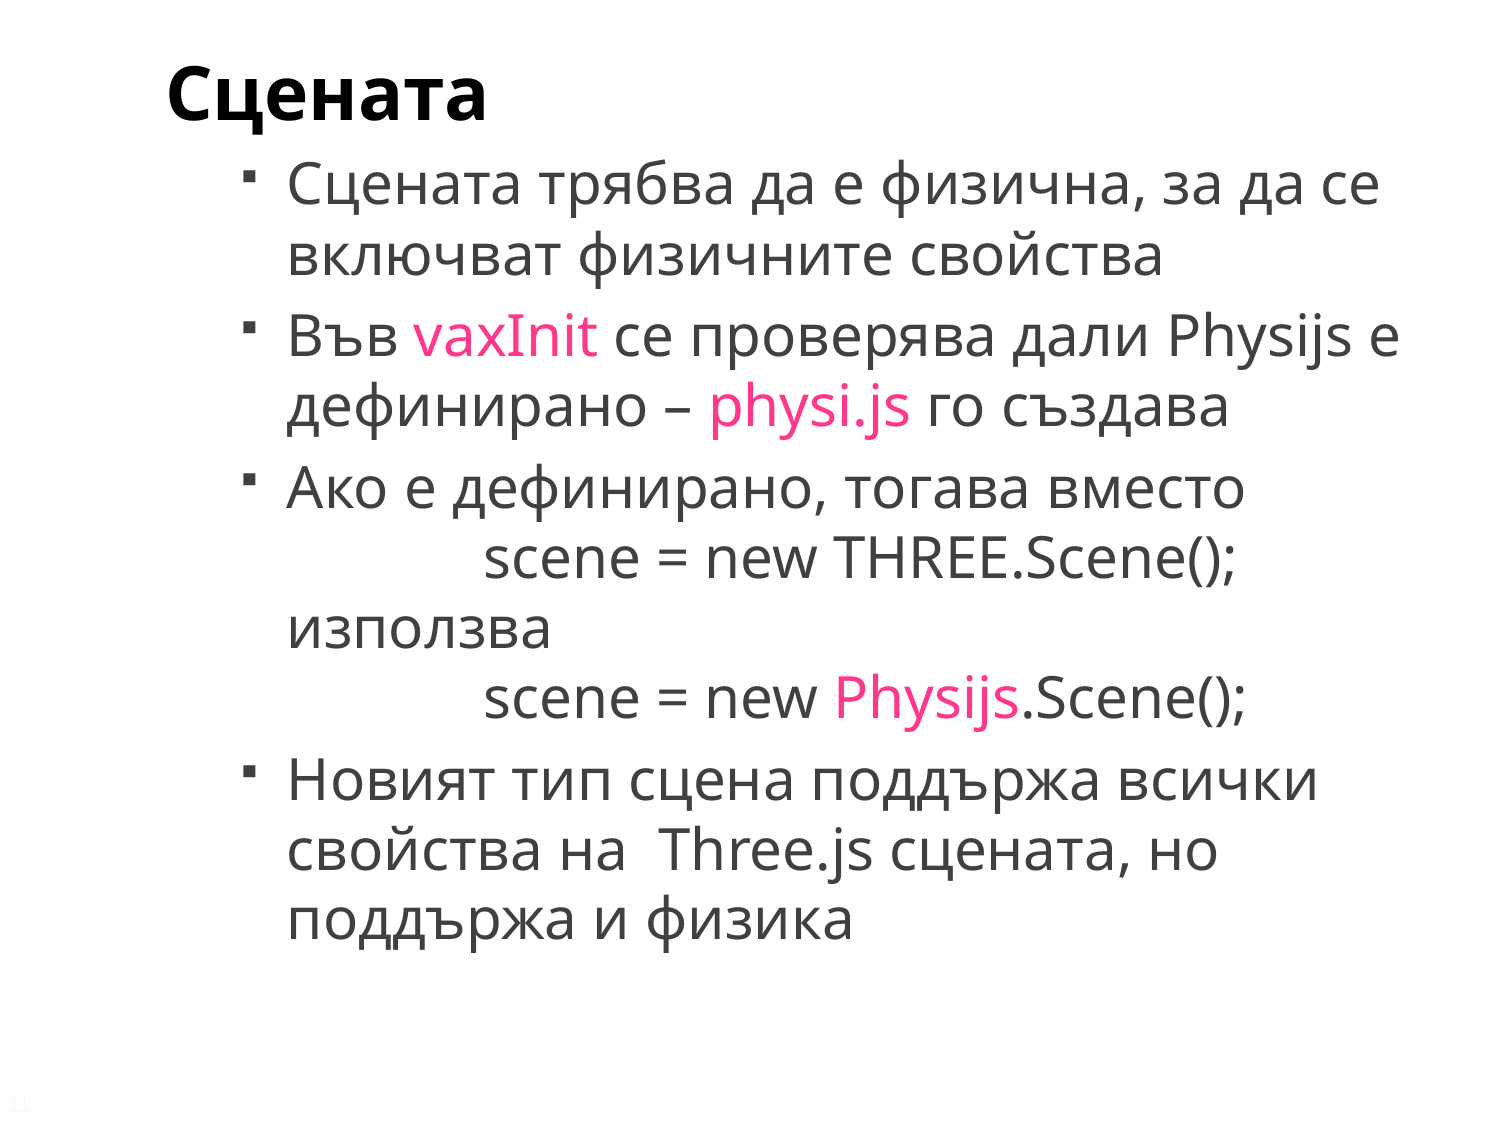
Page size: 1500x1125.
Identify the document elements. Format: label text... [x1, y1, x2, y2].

list Сцената Сцената трябва да е физична, за да се включват физичните свойства Във vaxInit се проверява дали Physijs е дефинирано – physi.js го създава Ако е дефинирано, тогава вместо scene = new THREE.Scene(); използва scene = new Physijs.Scene(); Новият тип сцена поддържа всички свойства на Three.js сцената, но поддържа и физика [150, 37, 1488, 1113]
